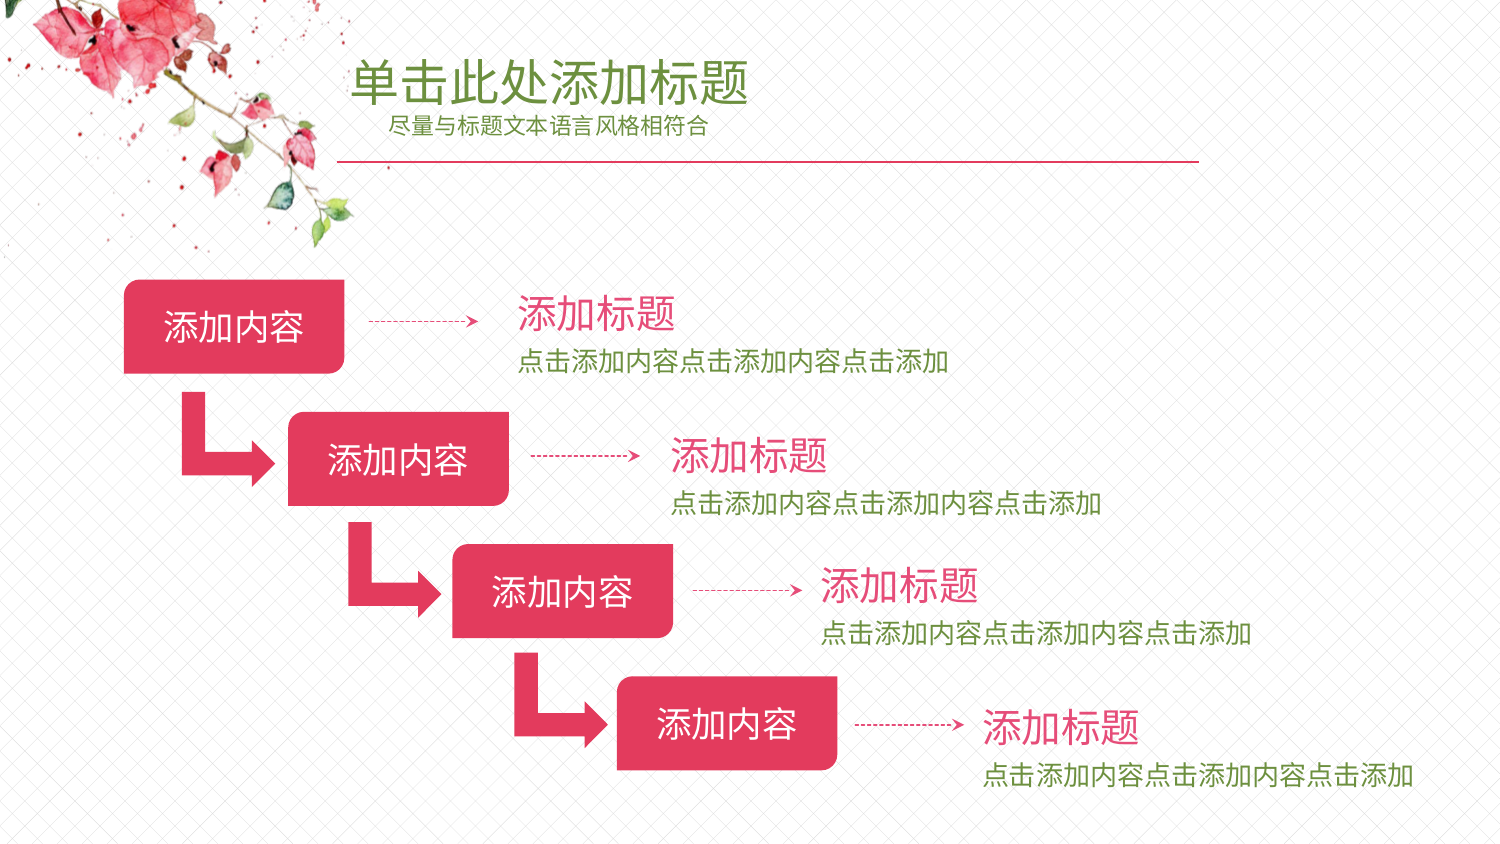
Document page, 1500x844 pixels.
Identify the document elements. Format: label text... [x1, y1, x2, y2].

text_box 添加内容 [614, 674, 840, 773]
picture [0, 0, 394, 284]
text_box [502, 284, 968, 387]
text_box [179, 389, 278, 489]
text_box 添加内容 [450, 541, 676, 641]
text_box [805, 556, 1271, 659]
text_box [346, 520, 444, 620]
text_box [967, 698, 1433, 800]
text_box 单击此处添加标题 尽量与标题文本语言风格相符合 [398, 43, 798, 147]
text_box 添加内容 [121, 293, 347, 376]
text_box 添加内容 [286, 409, 511, 509]
text_box [512, 650, 611, 751]
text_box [655, 426, 1121, 529]
